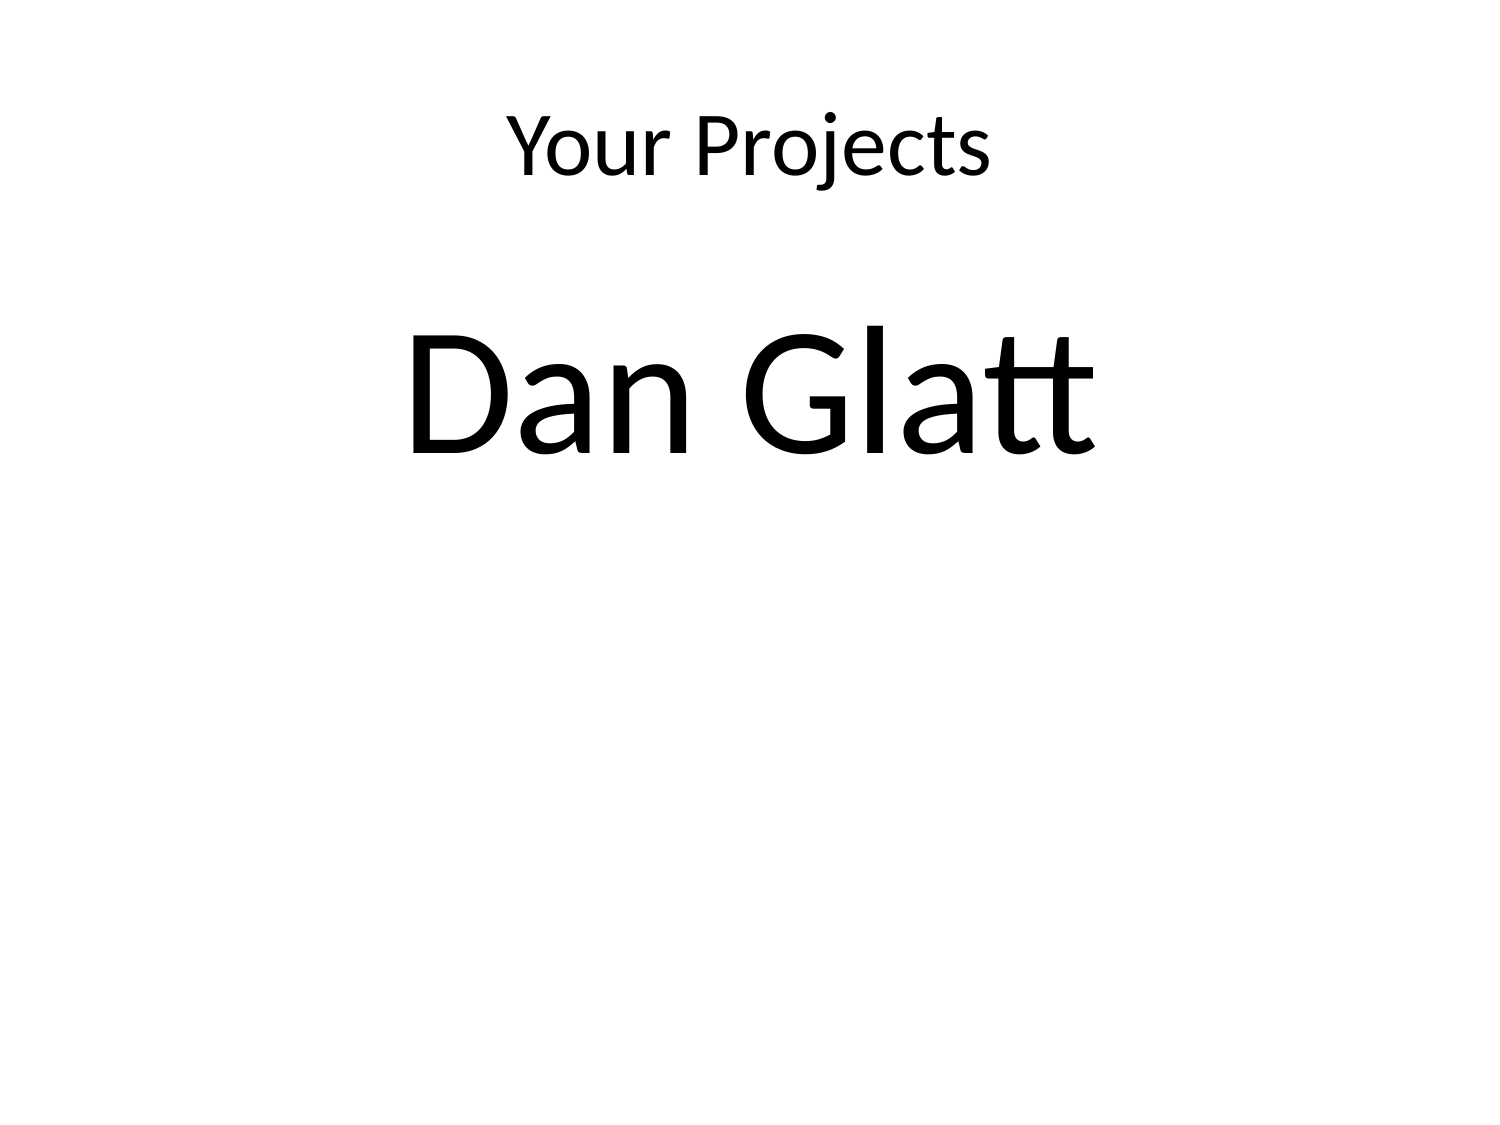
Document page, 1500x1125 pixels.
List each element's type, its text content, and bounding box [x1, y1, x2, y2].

title Your Projects [75, 45, 1425, 233]
list Dan Glatt [75, 262, 1425, 1005]
